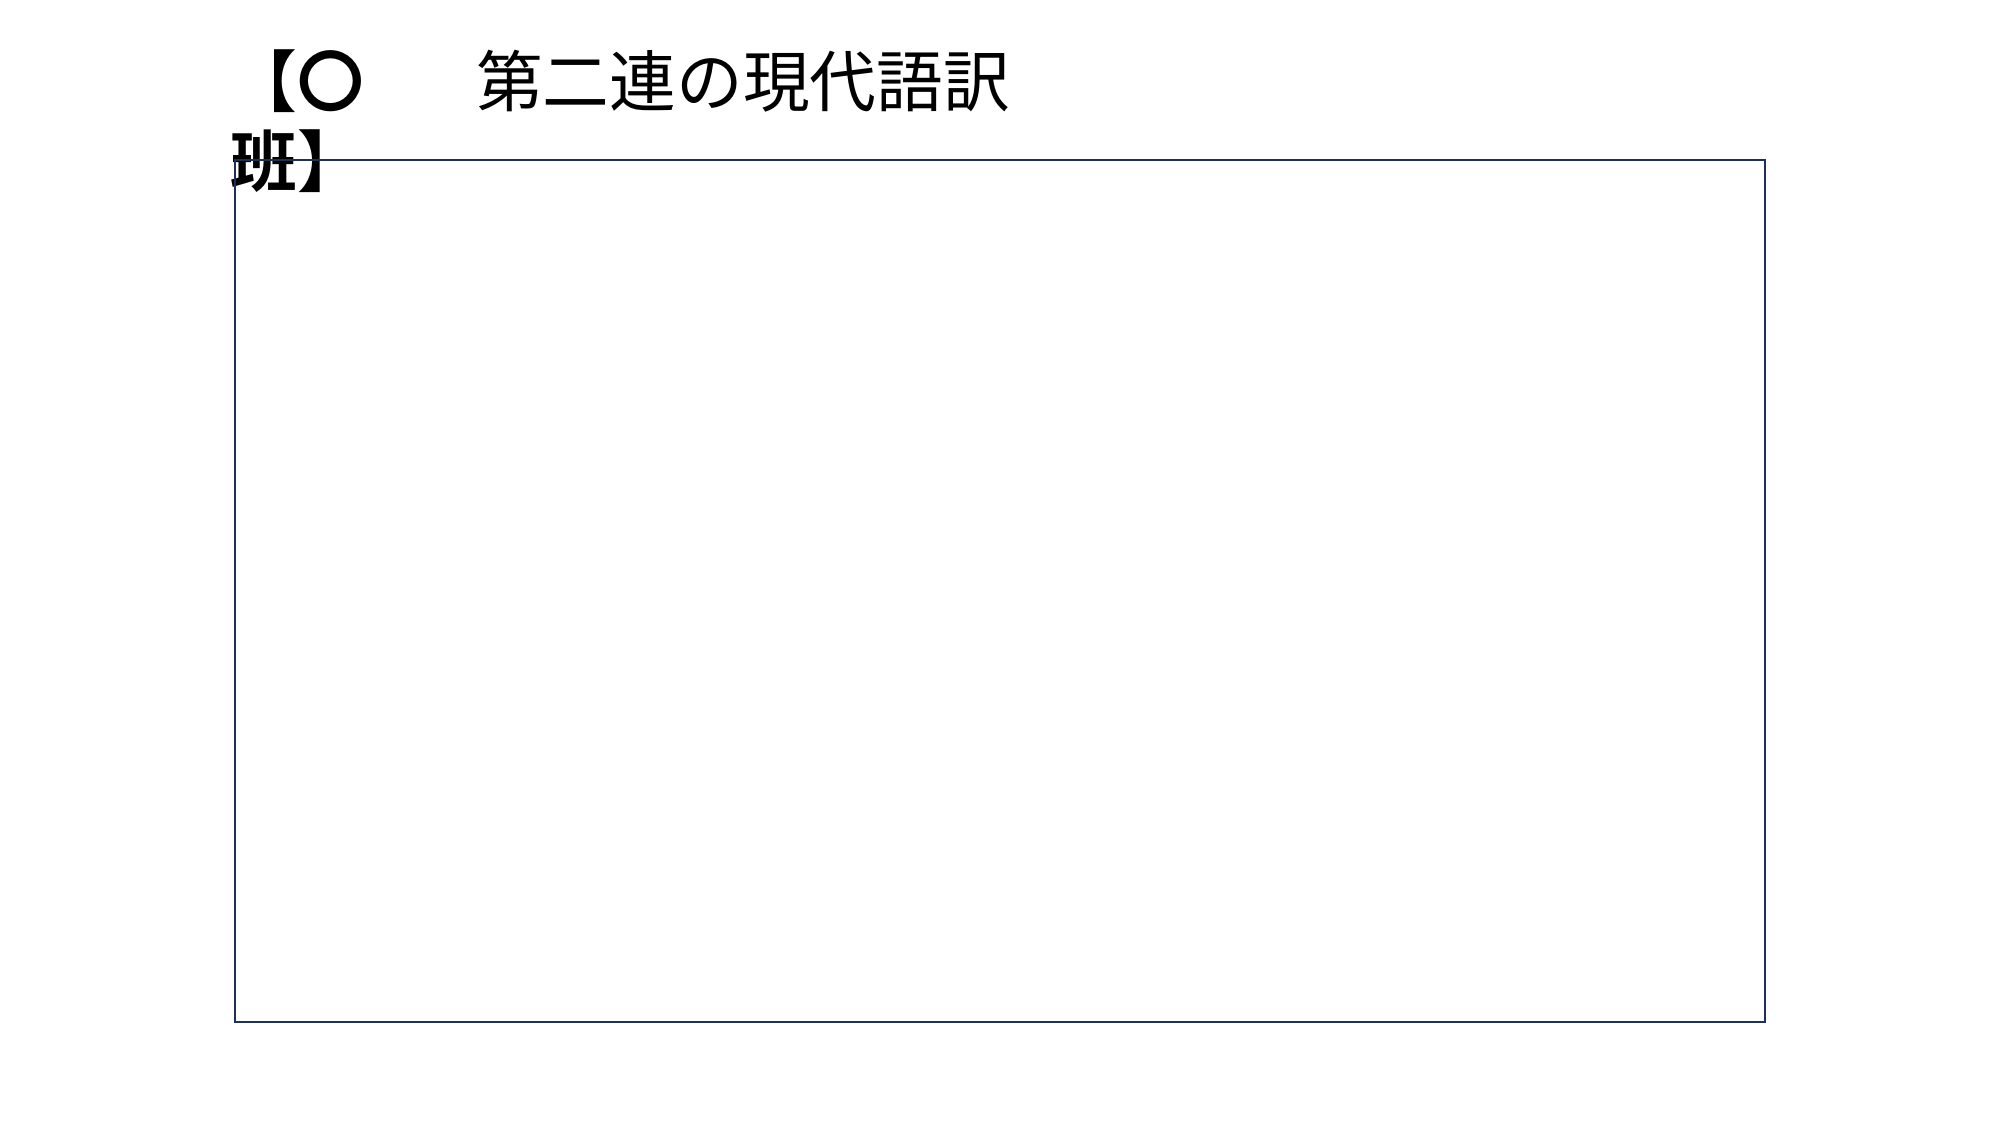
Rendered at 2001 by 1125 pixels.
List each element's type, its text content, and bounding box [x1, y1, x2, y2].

text_box [234, 159, 1766, 1023]
text_box 第二連の現代語訳 [461, 32, 1083, 127]
text_box 【〇班】 [216, 32, 462, 207]
